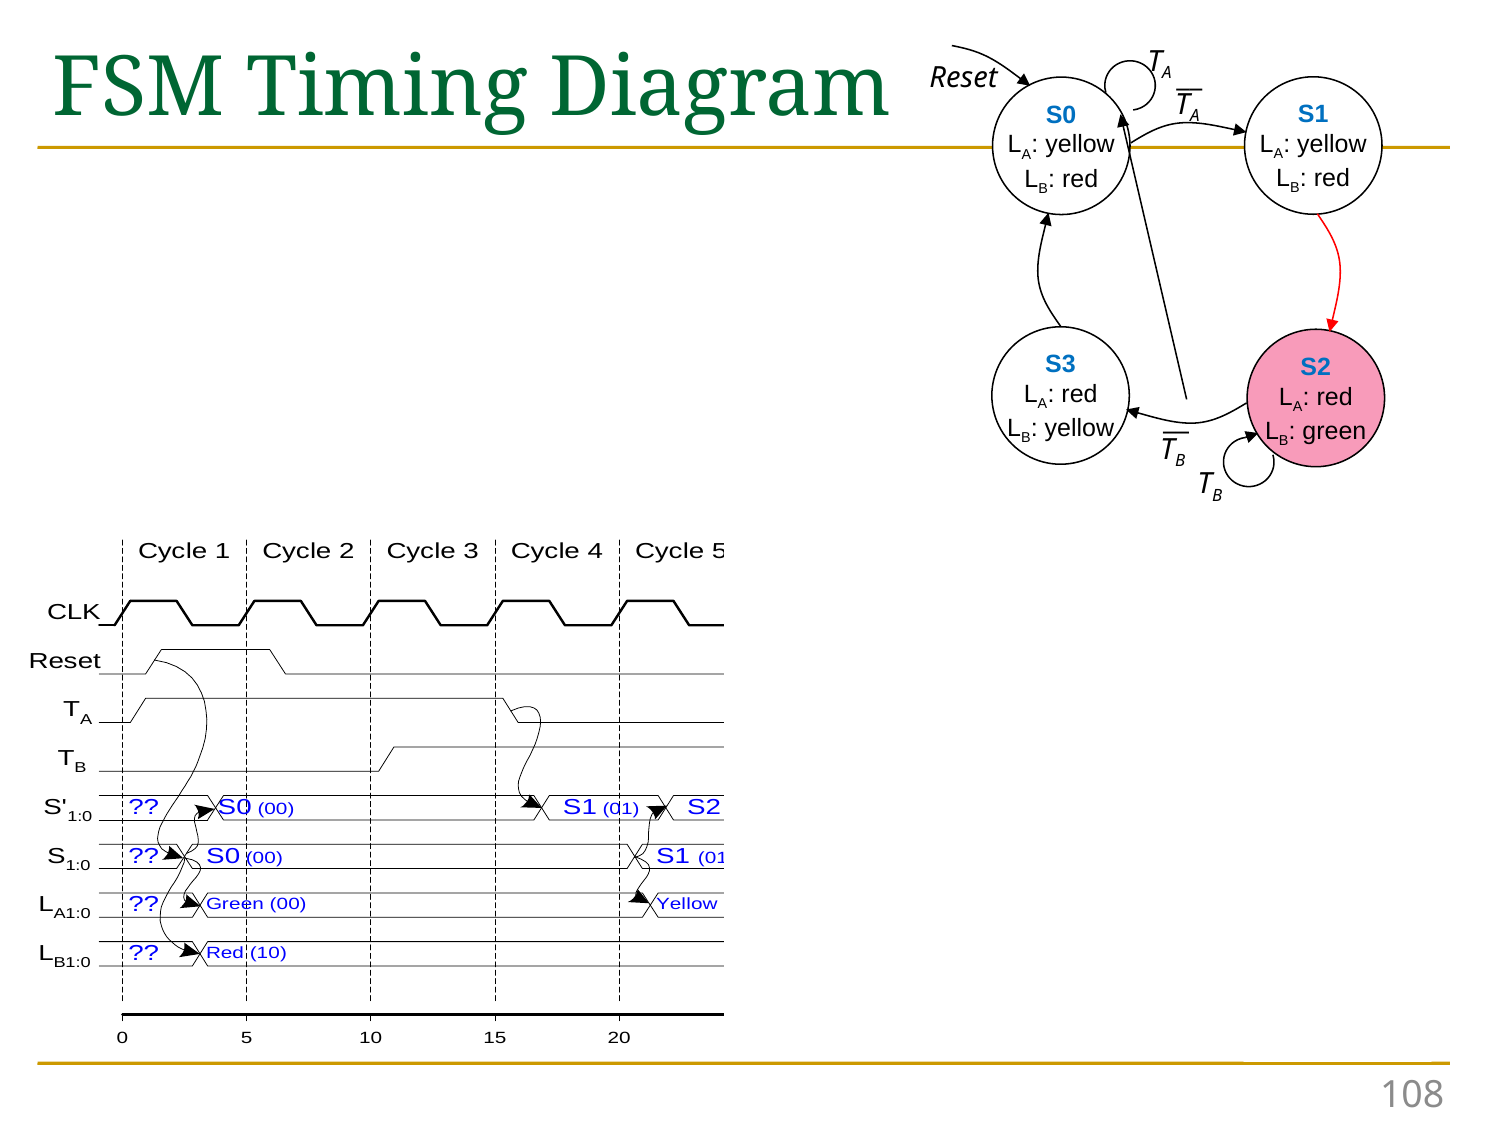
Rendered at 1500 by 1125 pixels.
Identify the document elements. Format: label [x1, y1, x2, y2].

list [0, 524, 1476, 1066]
title [37, 24, 1450, 200]
title [1013, 78, 1026, 90]
title [1143, 134, 1232, 200]
text_box [914, 35, 1397, 512]
title [1143, 90, 1160, 134]
slide_number [1121, 1066, 1460, 1125]
